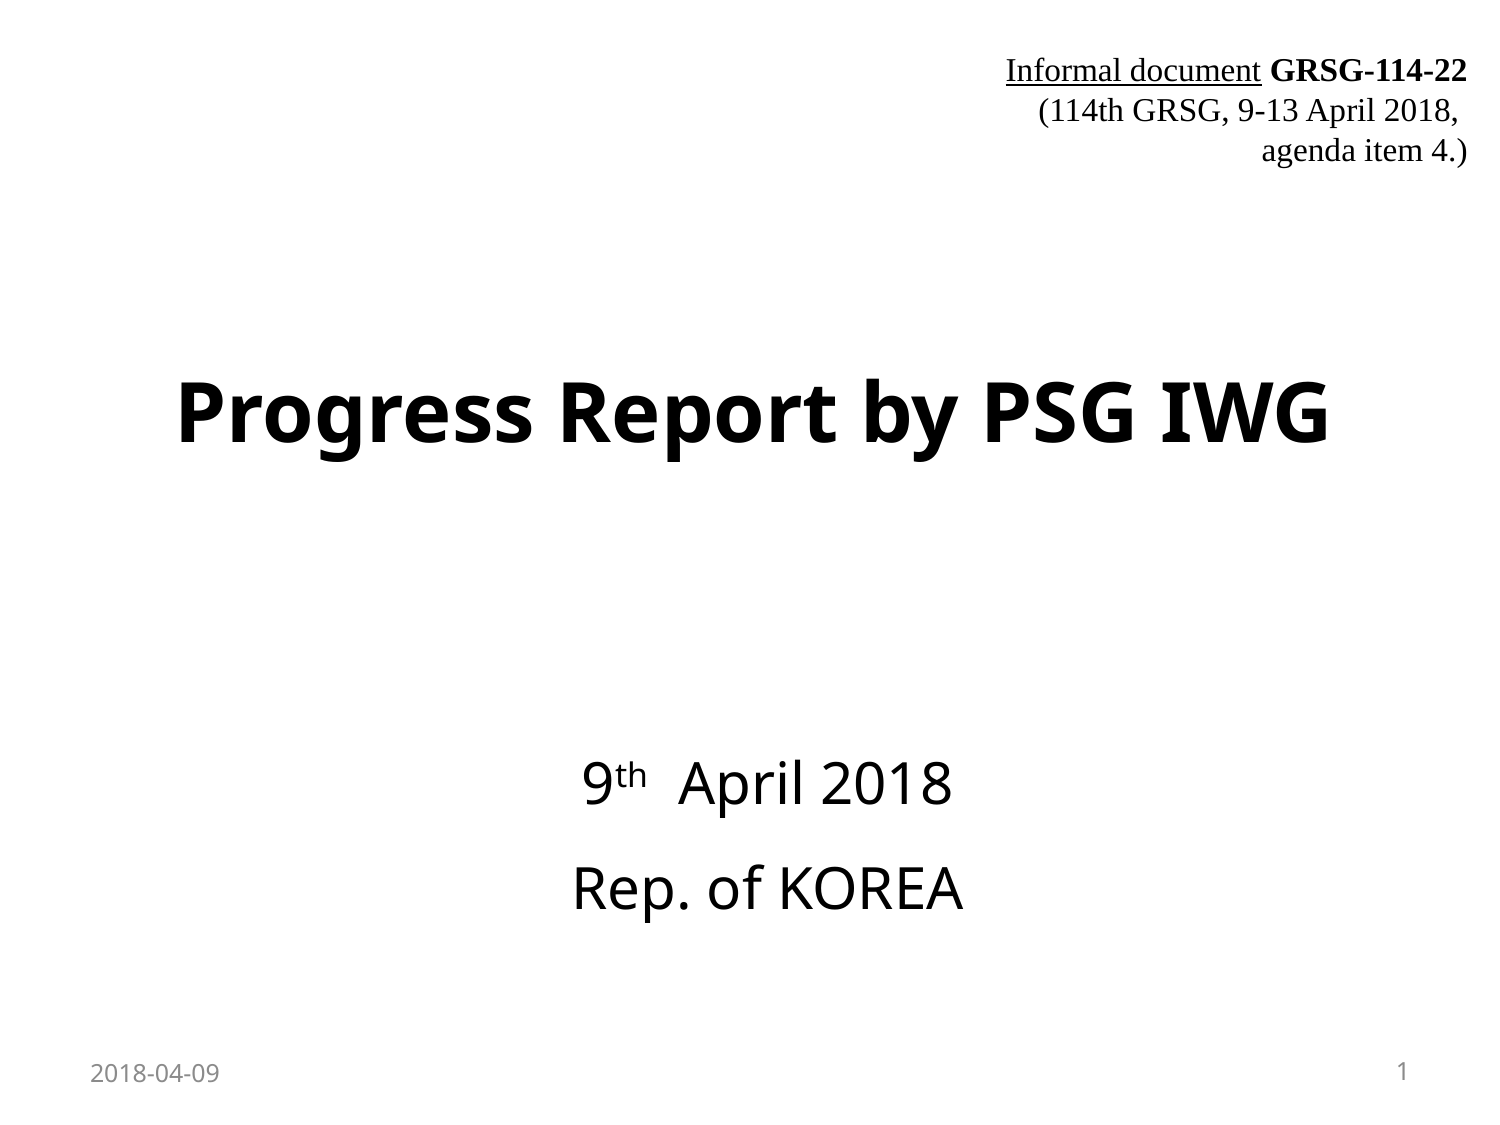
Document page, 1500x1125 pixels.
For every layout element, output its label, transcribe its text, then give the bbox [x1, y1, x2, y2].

text_box Progress Report by PSG IWG [159, 351, 1353, 467]
text_box Informal document GRSG-114-22 (114th GRSG, 9-13 April 2018, agenda item 4.) [670, 42, 1471, 215]
text_box 9th April 2018 Rep. of KOREA [501, 704, 1034, 929]
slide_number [75, 1042, 425, 1103]
slide_number 1 [1074, 1042, 1425, 1103]
